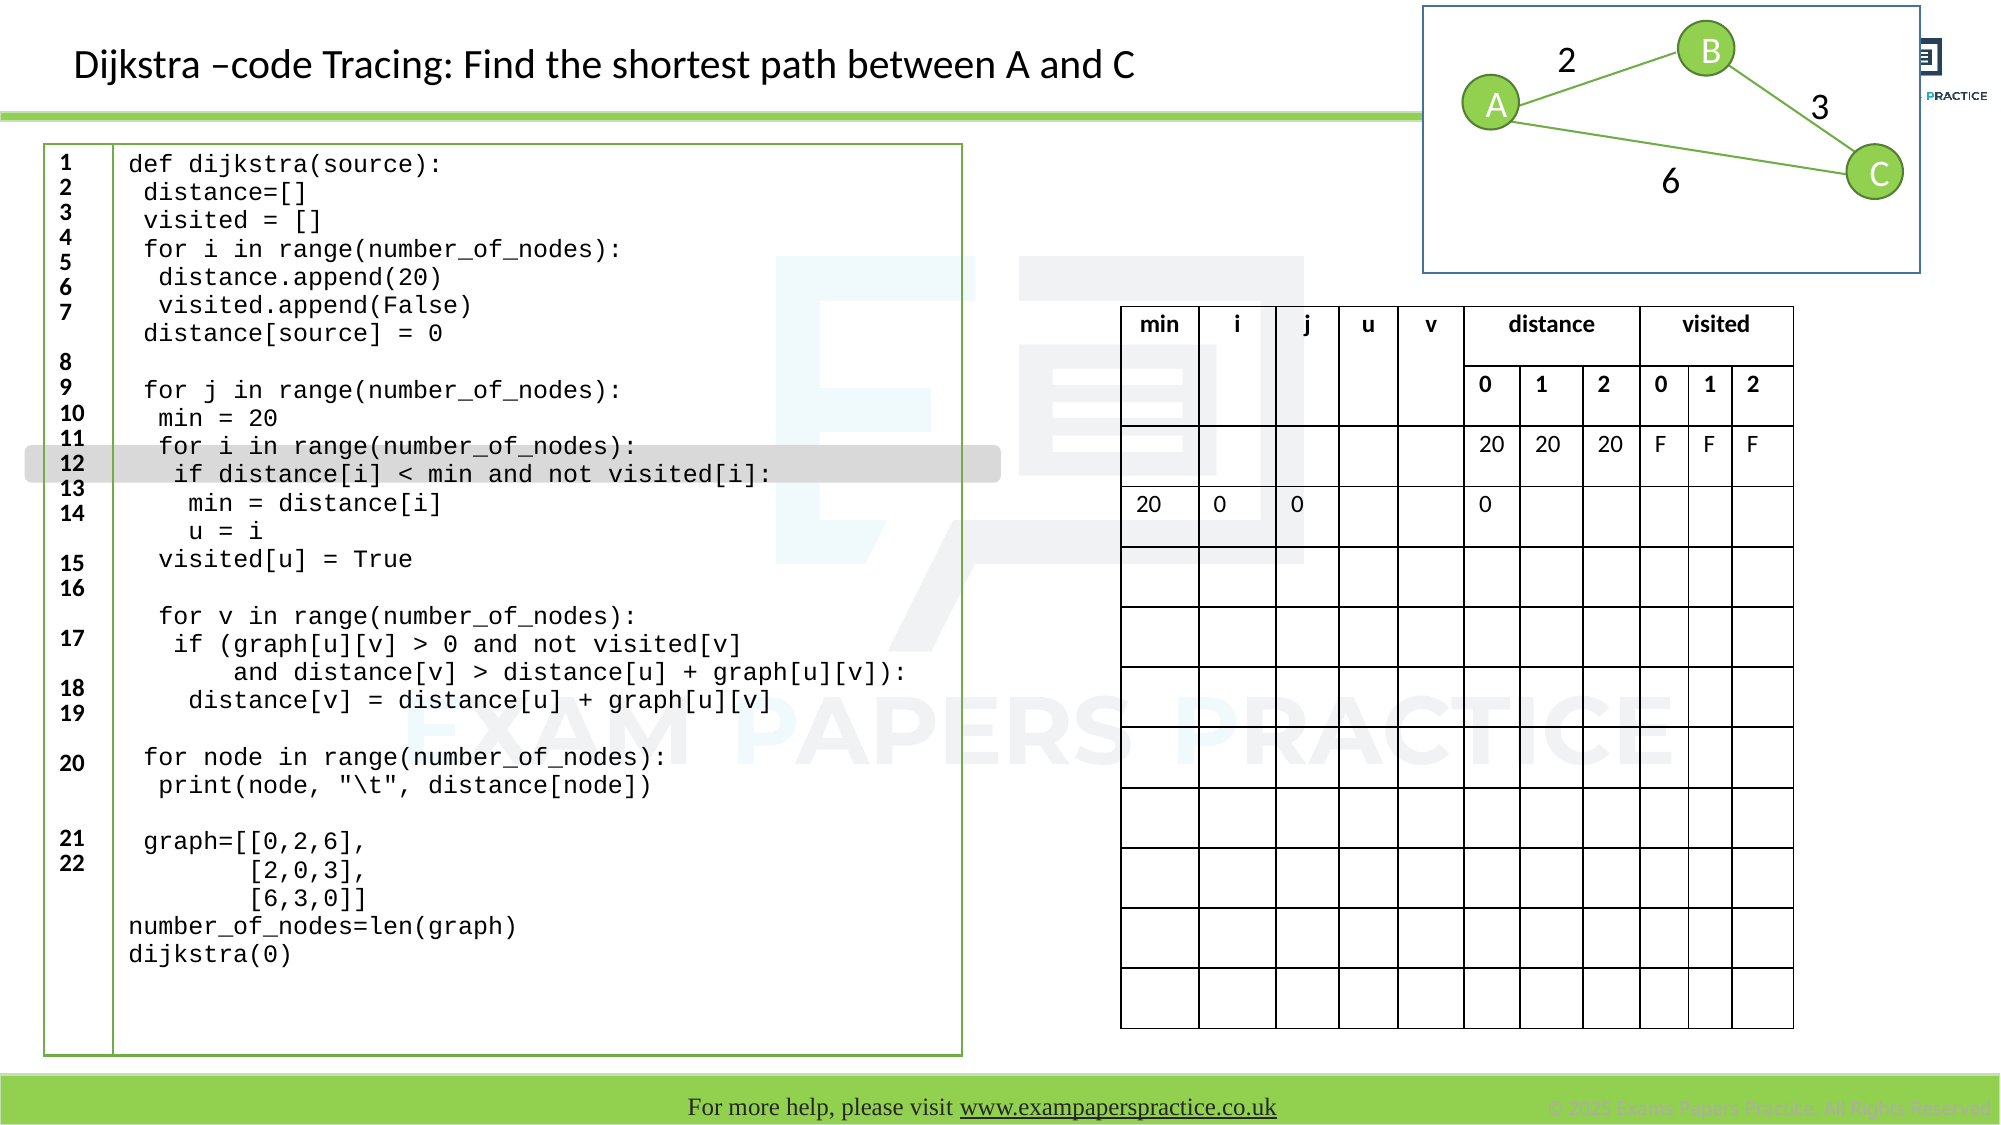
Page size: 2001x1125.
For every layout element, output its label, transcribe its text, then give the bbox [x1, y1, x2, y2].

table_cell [1733, 728, 1793, 787]
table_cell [1340, 909, 1397, 967]
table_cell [1689, 427, 1731, 486]
text_box 6 [1646, 176, 1692, 209]
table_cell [1277, 789, 1338, 847]
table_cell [1122, 487, 1198, 546]
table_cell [1122, 789, 1198, 847]
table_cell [1521, 427, 1582, 486]
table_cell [1399, 969, 1463, 1028]
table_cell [1340, 789, 1397, 847]
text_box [1510, 121, 1853, 176]
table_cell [1122, 608, 1198, 666]
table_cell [1521, 487, 1582, 546]
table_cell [1689, 909, 1731, 967]
table_header 1 2 3 4 5 6 7 8 9 10 11 12 13 14 15 16 17 18 19 20 21 22 [45, 145, 112, 1054]
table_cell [1277, 909, 1338, 967]
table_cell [1689, 487, 1731, 546]
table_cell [1733, 367, 1793, 425]
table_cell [1584, 969, 1639, 1028]
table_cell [1733, 548, 1793, 606]
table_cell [1733, 849, 1793, 907]
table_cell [1277, 548, 1338, 606]
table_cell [1399, 487, 1463, 546]
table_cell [1641, 548, 1688, 606]
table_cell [1584, 548, 1639, 606]
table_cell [1733, 487, 1793, 546]
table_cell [1122, 548, 1198, 606]
text_box B [1676, 19, 1736, 77]
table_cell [1641, 427, 1688, 486]
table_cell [1641, 909, 1688, 967]
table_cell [1584, 909, 1639, 967]
table_header i [1200, 307, 1275, 425]
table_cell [1689, 548, 1731, 606]
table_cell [1200, 909, 1275, 967]
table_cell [1521, 548, 1582, 606]
text_box [1422, 5, 1921, 274]
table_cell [1465, 548, 1519, 606]
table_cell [1200, 487, 1275, 546]
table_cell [1521, 668, 1582, 726]
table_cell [1277, 427, 1338, 486]
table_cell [1340, 849, 1397, 907]
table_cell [1465, 789, 1519, 847]
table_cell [1200, 849, 1275, 907]
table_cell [1200, 789, 1275, 847]
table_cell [1584, 608, 1639, 666]
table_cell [1277, 668, 1338, 726]
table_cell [1584, 427, 1639, 486]
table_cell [1733, 909, 1793, 967]
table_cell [1733, 608, 1793, 666]
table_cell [1689, 608, 1731, 666]
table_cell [1641, 969, 1688, 1028]
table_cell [1641, 849, 1688, 907]
table_header min [1122, 307, 1198, 425]
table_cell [1641, 487, 1688, 546]
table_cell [1584, 487, 1639, 546]
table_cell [1584, 728, 1639, 787]
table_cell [1200, 608, 1275, 666]
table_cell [1465, 668, 1519, 726]
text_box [1722, 61, 1861, 156]
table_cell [1733, 668, 1793, 726]
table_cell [1521, 849, 1582, 907]
text_box C [1845, 143, 1905, 200]
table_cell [1122, 849, 1198, 907]
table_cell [1641, 789, 1688, 847]
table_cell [1689, 367, 1731, 425]
text_box [24, 444, 43, 483]
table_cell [1584, 789, 1639, 847]
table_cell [1122, 728, 1198, 787]
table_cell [1521, 969, 1582, 1028]
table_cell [1340, 668, 1397, 726]
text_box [1517, 52, 1677, 107]
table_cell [1200, 668, 1275, 726]
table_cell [1399, 548, 1463, 606]
table_header u [1340, 307, 1397, 425]
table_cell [1465, 427, 1519, 486]
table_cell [1399, 608, 1463, 666]
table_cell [1340, 969, 1397, 1028]
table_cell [1641, 608, 1688, 666]
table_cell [1122, 909, 1198, 967]
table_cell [1465, 728, 1519, 787]
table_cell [1584, 367, 1639, 425]
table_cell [1122, 668, 1198, 726]
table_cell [1465, 969, 1519, 1028]
table_header visited [1641, 307, 1793, 365]
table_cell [1399, 427, 1463, 486]
text_box [963, 444, 1001, 483]
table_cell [1340, 608, 1397, 666]
table_header v [1399, 307, 1463, 425]
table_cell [1689, 789, 1731, 847]
text_box A [1461, 73, 1520, 131]
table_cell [1733, 427, 1793, 486]
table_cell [1521, 728, 1582, 787]
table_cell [1689, 969, 1731, 1028]
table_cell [1340, 728, 1397, 787]
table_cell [1641, 728, 1688, 787]
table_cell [1465, 487, 1519, 546]
table_header j [1277, 307, 1338, 425]
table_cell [1277, 728, 1338, 787]
table_header def dijkstra(source): distance=[] visited = [] for i in range(number_of_nodes): distance.append(20) visited.append(False) distance[source] = 0 for j in range(number_of_nodes): min = 20 for i in range(number_of_nodes): if distance[i] < min and not visited[i]: min = distance[i] u = i visited[u] = True for v in range(number_of_nodes): if (graph[u][v] > 0 and not visited[v] and distance[v] > distance[u] + graph[u][v]): distance[v] = distance[u] + graph[u][v] for node in range(number_of_nodes): print(node, "\t", distance[node]) graph=[[0,2,6], [2,0,3], [6,3,0]] number_of_nodes=len(graph) dijkstra(0) [114, 145, 961, 1054]
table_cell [1200, 548, 1275, 606]
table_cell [1521, 909, 1582, 967]
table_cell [1521, 789, 1582, 847]
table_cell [1521, 608, 1582, 666]
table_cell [1465, 608, 1519, 666]
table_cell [1200, 728, 1275, 787]
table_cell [1689, 728, 1731, 787]
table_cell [1689, 849, 1731, 907]
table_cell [1399, 789, 1463, 847]
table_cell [1399, 668, 1463, 726]
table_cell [1340, 548, 1397, 606]
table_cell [1340, 487, 1397, 546]
text_box Dijkstra –code Tracing: Find the shortest path between A and C [58, 29, 1152, 94]
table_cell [1465, 849, 1519, 907]
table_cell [1521, 367, 1582, 425]
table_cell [1465, 367, 1519, 425]
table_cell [1277, 969, 1338, 1028]
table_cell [1399, 728, 1463, 787]
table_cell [1733, 789, 1793, 847]
text_box 2 [1542, 27, 1588, 52]
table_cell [1689, 668, 1731, 726]
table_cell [1399, 909, 1463, 967]
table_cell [1399, 849, 1463, 907]
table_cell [1641, 367, 1688, 425]
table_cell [1641, 668, 1688, 726]
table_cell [1584, 849, 1639, 907]
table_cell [1200, 969, 1275, 1028]
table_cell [1584, 668, 1639, 726]
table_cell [1733, 969, 1793, 1028]
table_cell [1277, 849, 1338, 907]
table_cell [1277, 608, 1338, 666]
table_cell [1200, 427, 1275, 486]
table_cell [1122, 427, 1198, 486]
table_header distance [1465, 307, 1639, 365]
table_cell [1277, 487, 1338, 546]
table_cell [1465, 909, 1519, 967]
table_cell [1340, 427, 1397, 486]
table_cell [1122, 969, 1198, 1028]
